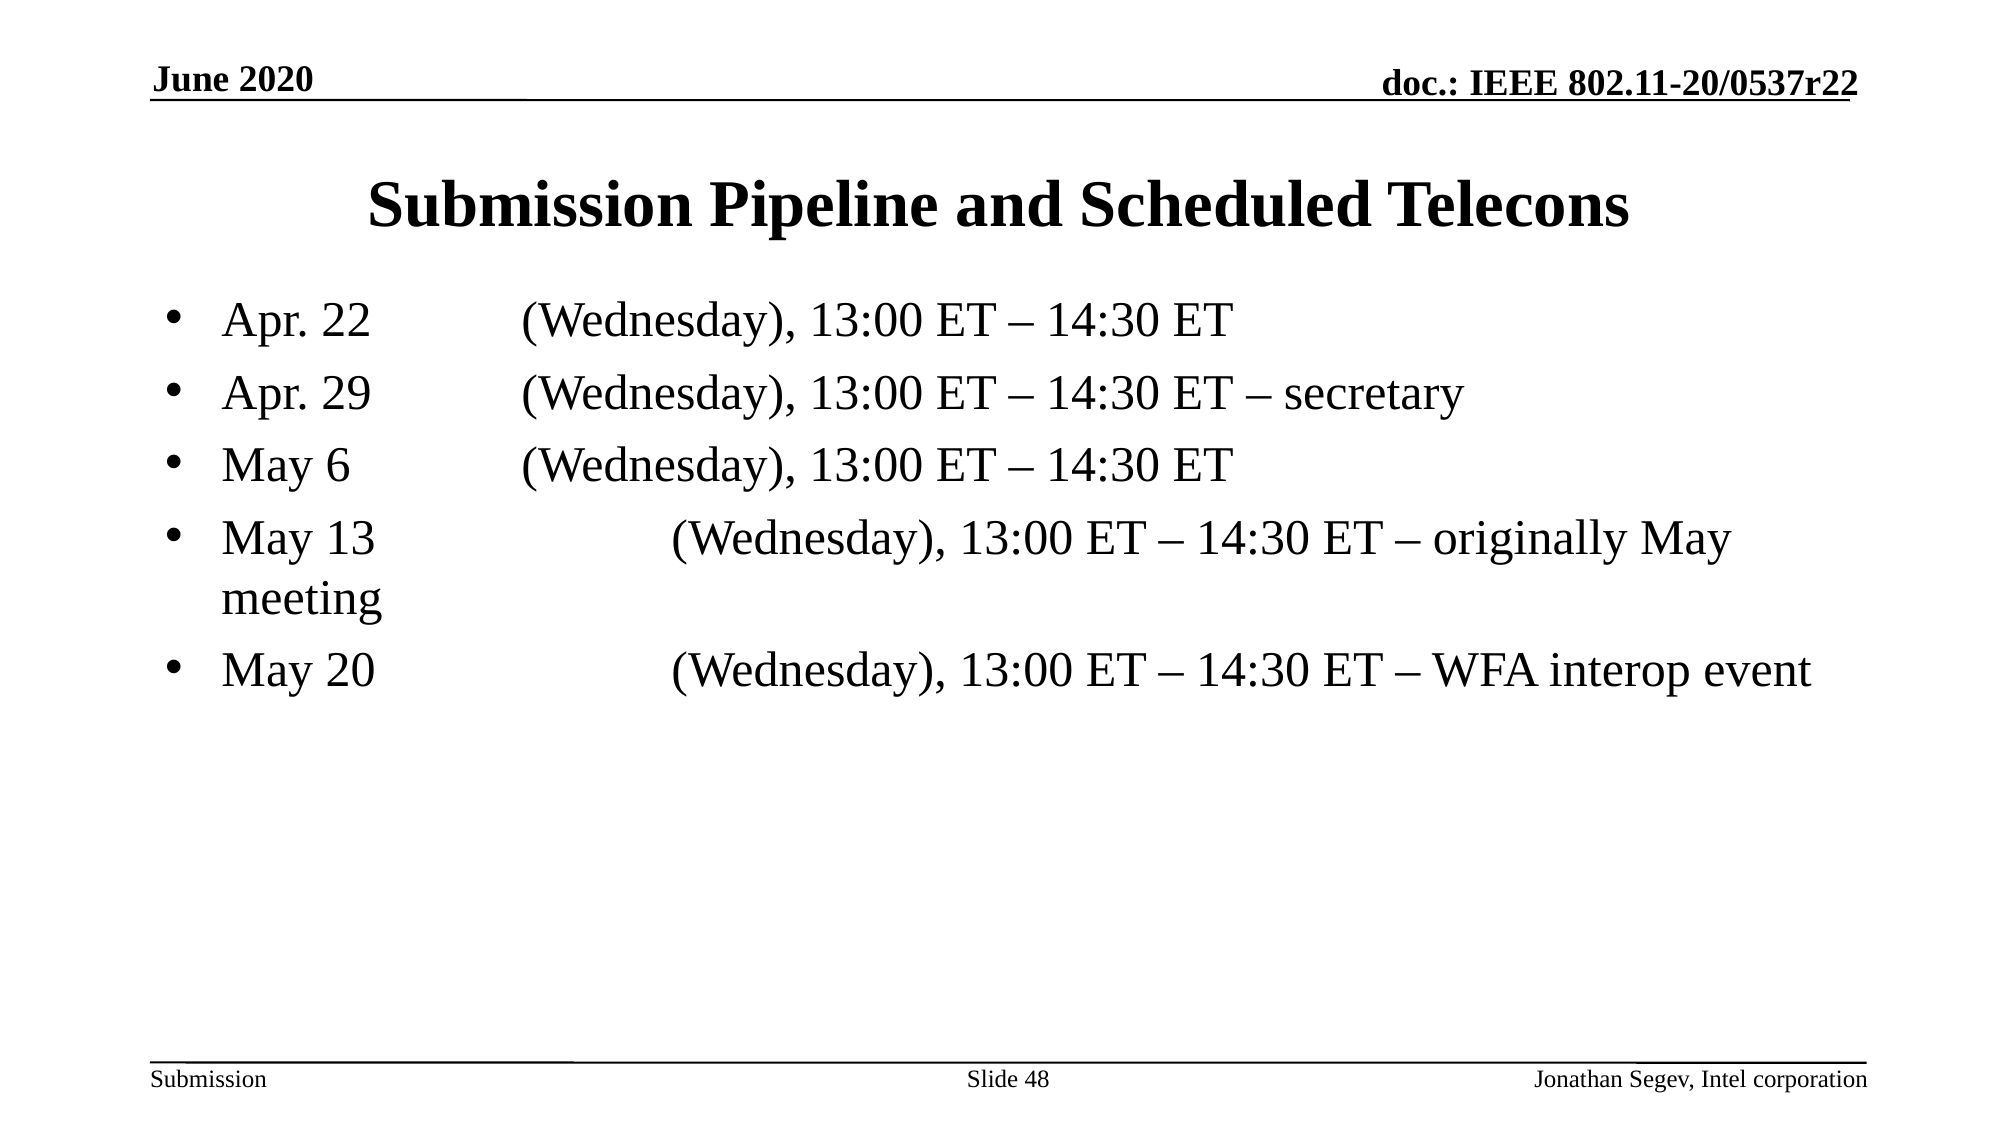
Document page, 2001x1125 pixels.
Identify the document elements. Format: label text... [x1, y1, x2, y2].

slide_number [152, 54, 563, 100]
slide_number Slide 48 [950, 1061, 1067, 1123]
list Apr. 22 (Wednesday), 13:00 ET – 14:30 ET Apr. 29 (Wednesday), 13:00 ET – 14:30 ET – secretary May 6 (Wednesday), 13:00 ET – 14:30 ET May 13 (Wednesday), 13:00 ET – 14:30 ET – originally May meeting May 20 (Wednesday), 13:00 ET – 14:30 ET – WFA interop event [149, 278, 1850, 670]
footer Jonathan Segev, Intel corporation [1171, 1061, 1869, 1093]
title Submission Pipeline and Scheduled Telecons [149, 112, 1850, 278]
